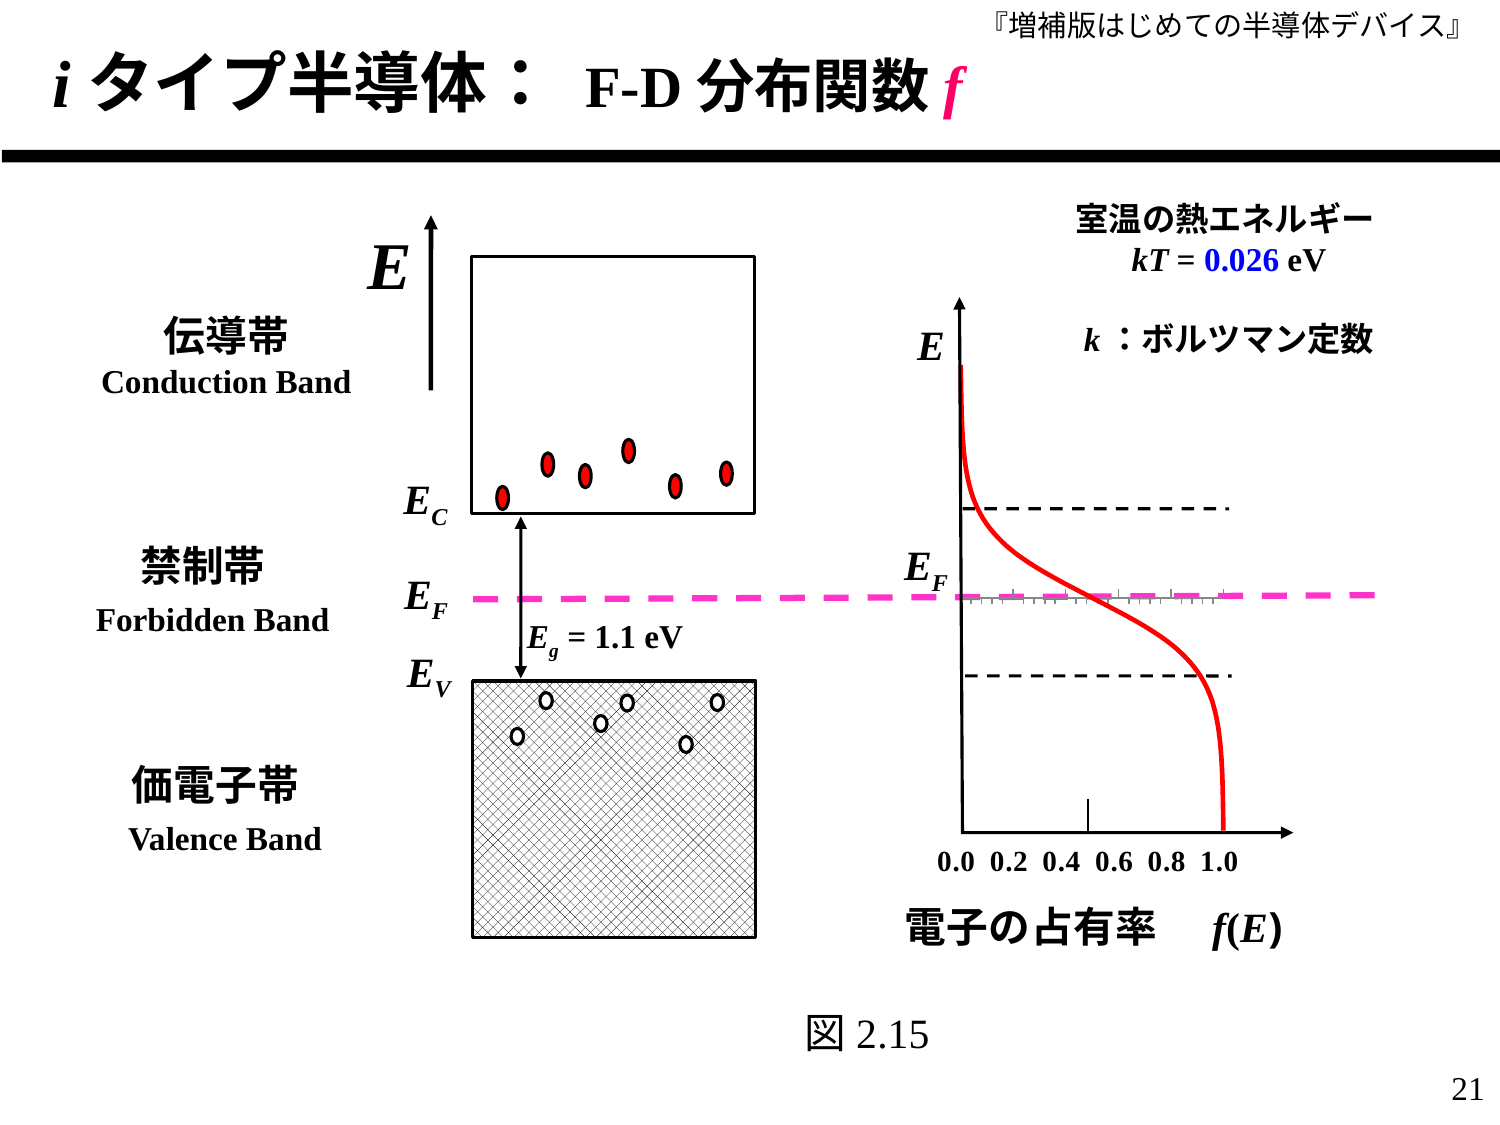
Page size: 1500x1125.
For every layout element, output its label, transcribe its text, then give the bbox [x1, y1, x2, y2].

text_box 室温の熱エネルギー kT = 0.026 eV k：ボルツマン定数 [1060, 190, 1398, 365]
text_box [471, 679, 758, 940]
text_box [679, 736, 693, 753]
text_box [711, 694, 724, 711]
title iタイプ半導体： F-D分布関数f [37, 0, 1500, 163]
text_box EC [388, 465, 463, 538]
text_box 価電子帯 Valence Band [93, 751, 337, 866]
text_box [470, 254, 757, 515]
text_box EF [389, 560, 463, 632]
text_box [511, 728, 524, 745]
text_box [620, 694, 634, 712]
text_box 図2.15 [789, 999, 945, 1064]
slide_number 21 [1187, 1050, 1500, 1125]
text_box 禁制帯 Forbidden Band [61, 531, 345, 647]
text_box [427, 215, 438, 391]
text_box 伝導帯 Conduction Band [86, 302, 367, 408]
text_box [594, 715, 608, 732]
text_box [471, 516, 739, 679]
text_box [539, 692, 553, 709]
text_box EV [391, 638, 466, 710]
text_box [832, 296, 1294, 994]
text_box E [352, 215, 427, 311]
